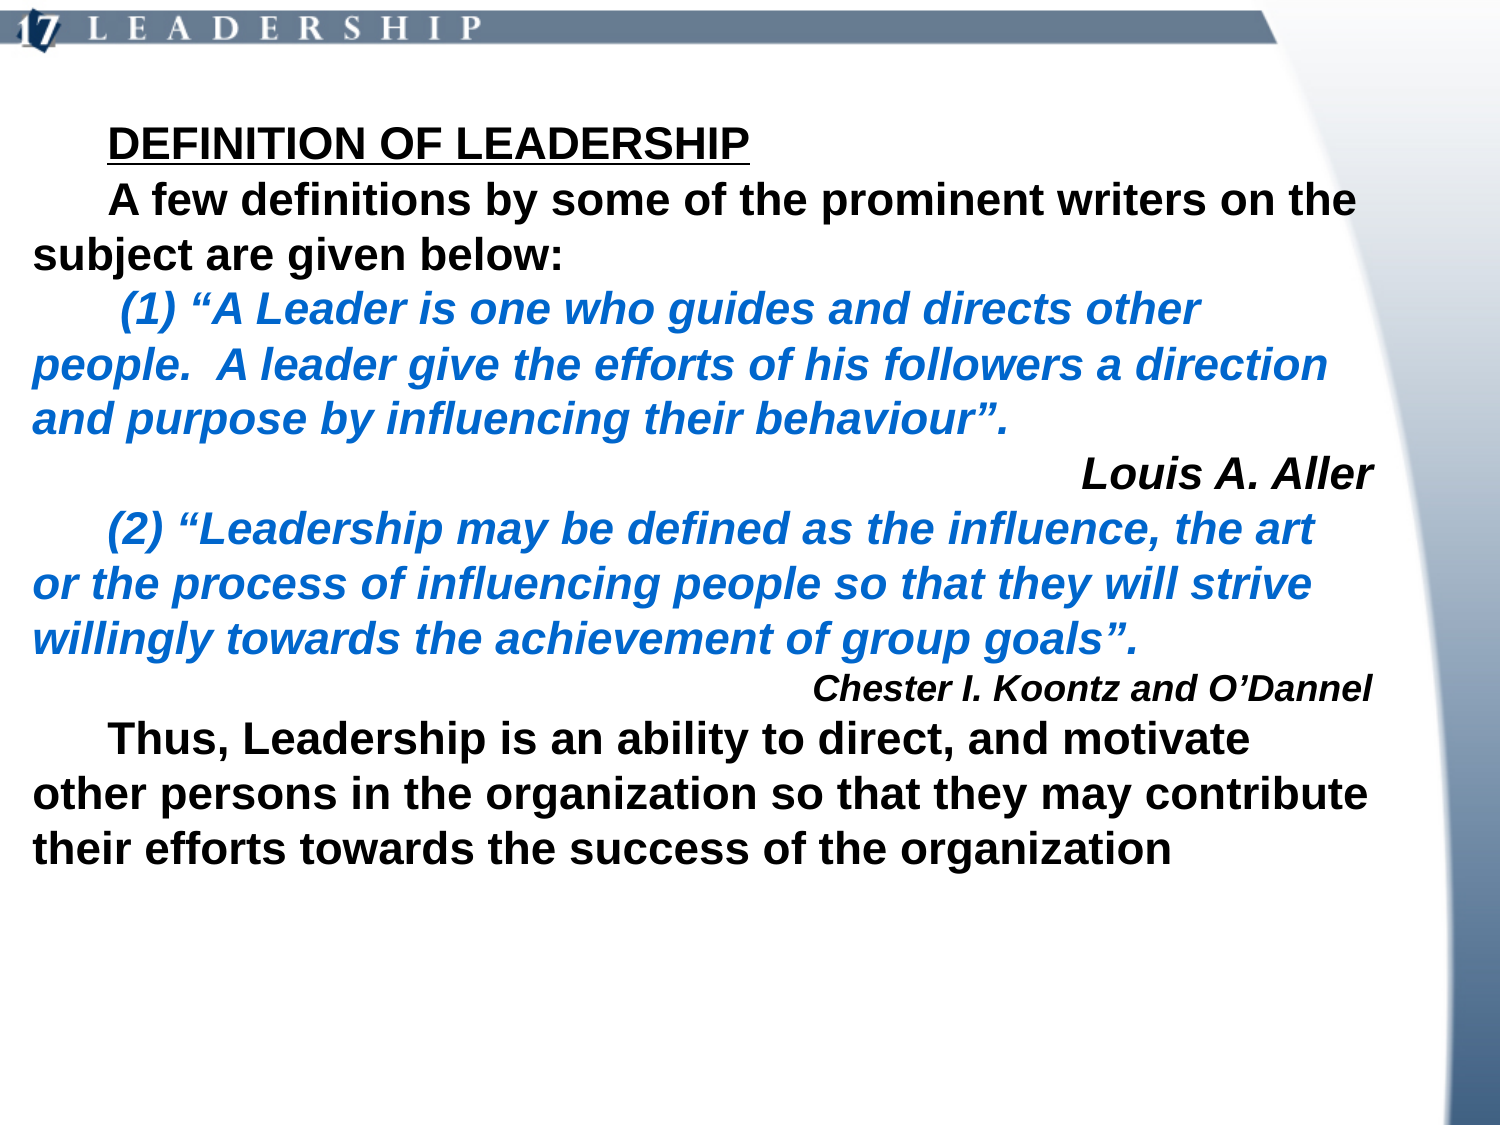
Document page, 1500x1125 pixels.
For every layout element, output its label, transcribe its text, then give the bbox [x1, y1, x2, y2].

picture [0, 0, 1500, 1125]
text_box DEFINITION OF LEADERSHIP A few definitions by some of the prominent writers on the subject are given below: (1) “A Leader is one who guides and directs other people. A leader give the efforts of his followers a direction and purpose by influencing their behaviour”. Louis A. Aller (2) “Leadership may be defined as the influence, the art or the process of influencing people so that they will strive willingly towards the achievement of group goals”. Chester I. Koontz and O’Dannel Thus, Leadership is an ability to direct, and motivate other persons in the organization so that they may contribute their efforts towards the success of the organization [17, 106, 1388, 882]
